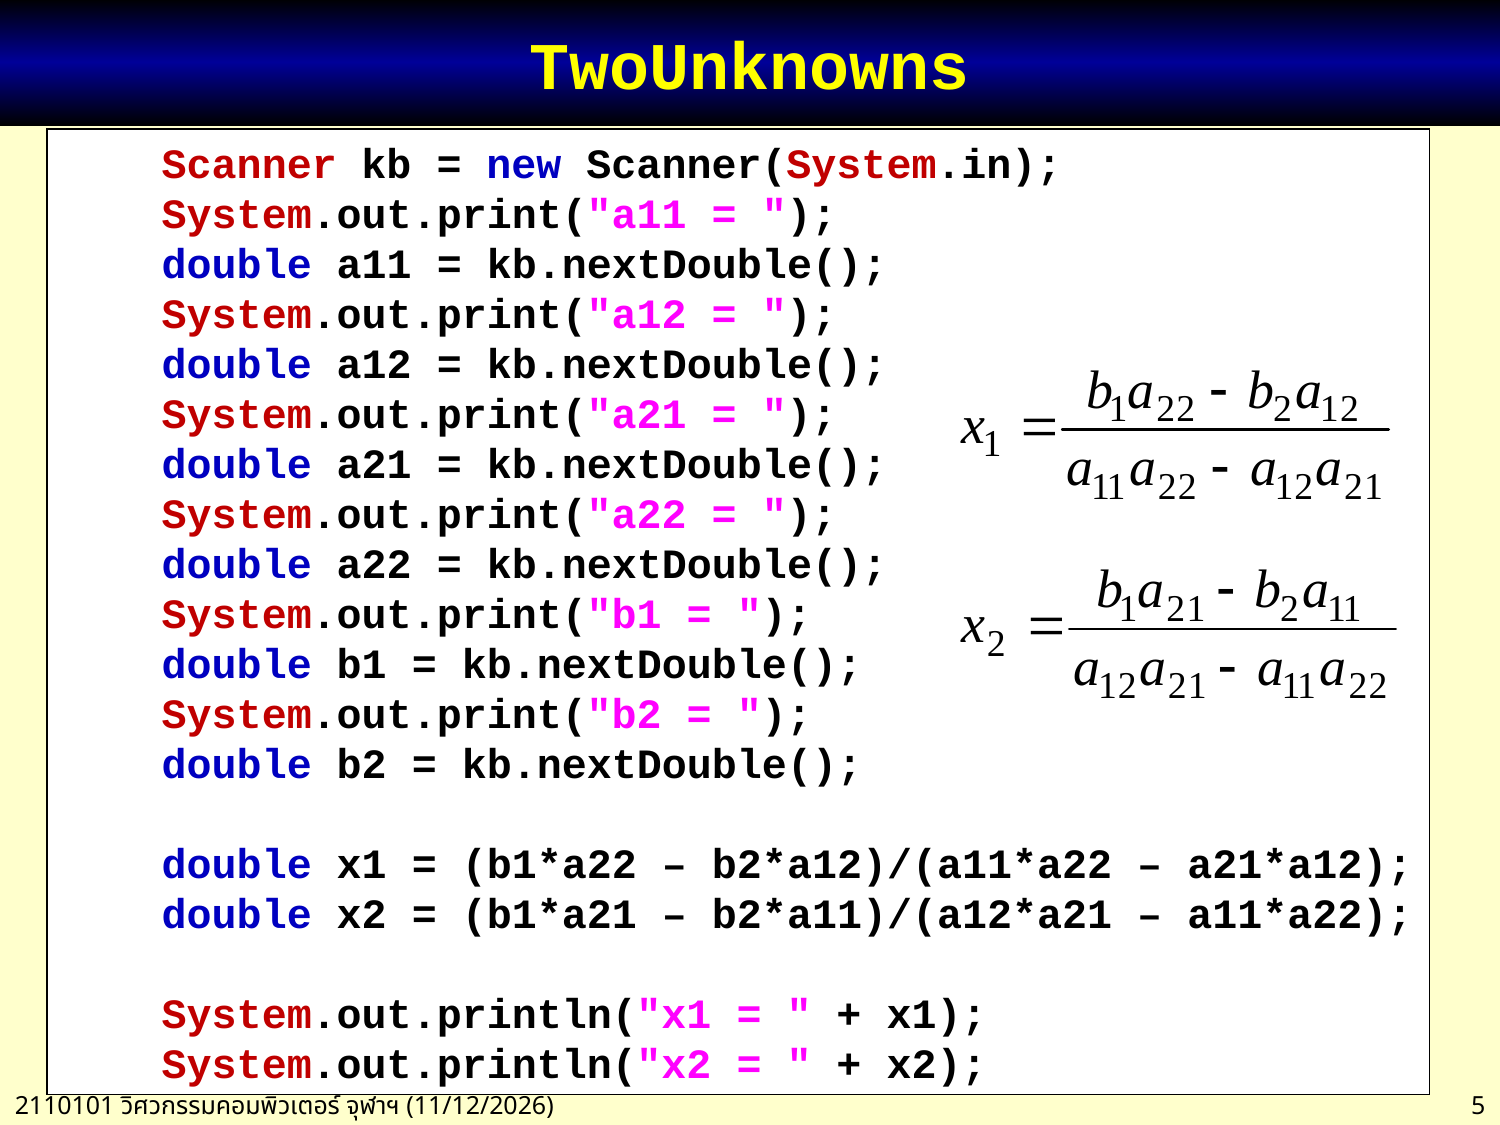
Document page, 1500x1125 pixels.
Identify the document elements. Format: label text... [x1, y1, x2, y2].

text_box Scanner kb = new Scanner(System.in); System.out.print("a11 = "); double a11 = kb.nextDouble(); System.out.print("a12 = "); double a12 = kb.nextDouble(); System.out.print("a21 = "); double a21 = kb.nextDouble(); System.out.print("a22 = "); double a22 = kb.nextDouble(); System.out.print("b1 = "); double b1 = kb.nextDouble(); System.out.print("b2 = "); double b2 = kb.nextDouble(); double x1 = (b1*a22 – b2*a12)/(a11*a22 – a21*a12); double x2 = (b1*a21 – b2*a11)/(a12*a21 – a11*a22); System.out.println("x1 = " + x1); System.out.println("x2 = " + x2); [46, 128, 1430, 1095]
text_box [948, 550, 1408, 714]
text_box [948, 351, 1402, 514]
title TwoUnknowns [0, 0, 1500, 126]
